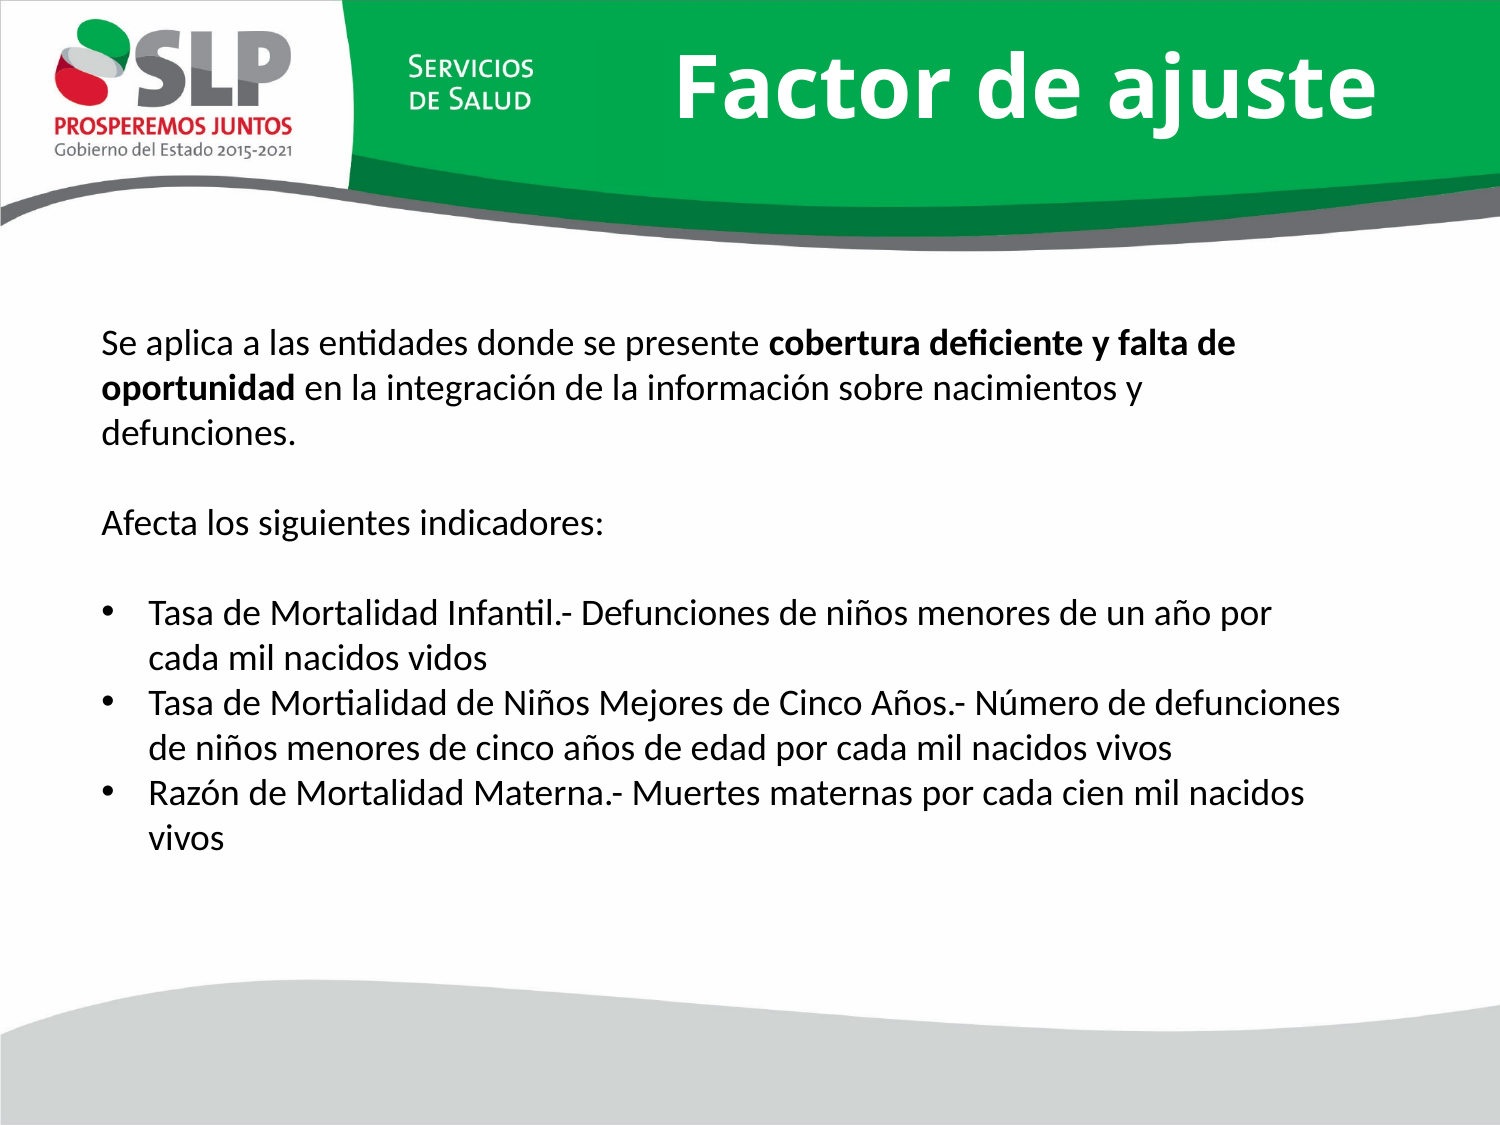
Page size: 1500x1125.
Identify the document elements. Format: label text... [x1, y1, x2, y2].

title Factor de ajuste [551, 26, 1500, 154]
text_box Se aplica a las entidades donde se presente cobertura deficiente y falta de oportunidad en la integración de la información sobre nacimientos y defunciones. Afecta los siguientes indicadores: Tasa de Mortalidad Infantil.- Defunciones de niños menores de un año por cada mil nacidos vidos Tasa de Mortialidad de Niños Mejores de Cinco Años.- Número de defunciones de niños menores de cinco años de edad por cada mil nacidos vivos Razón de Mortalidad Materna.- Muertes maternas por cada cien mil nacidos vivos [93, 310, 1355, 866]
picture [0, 0, 1500, 1125]
